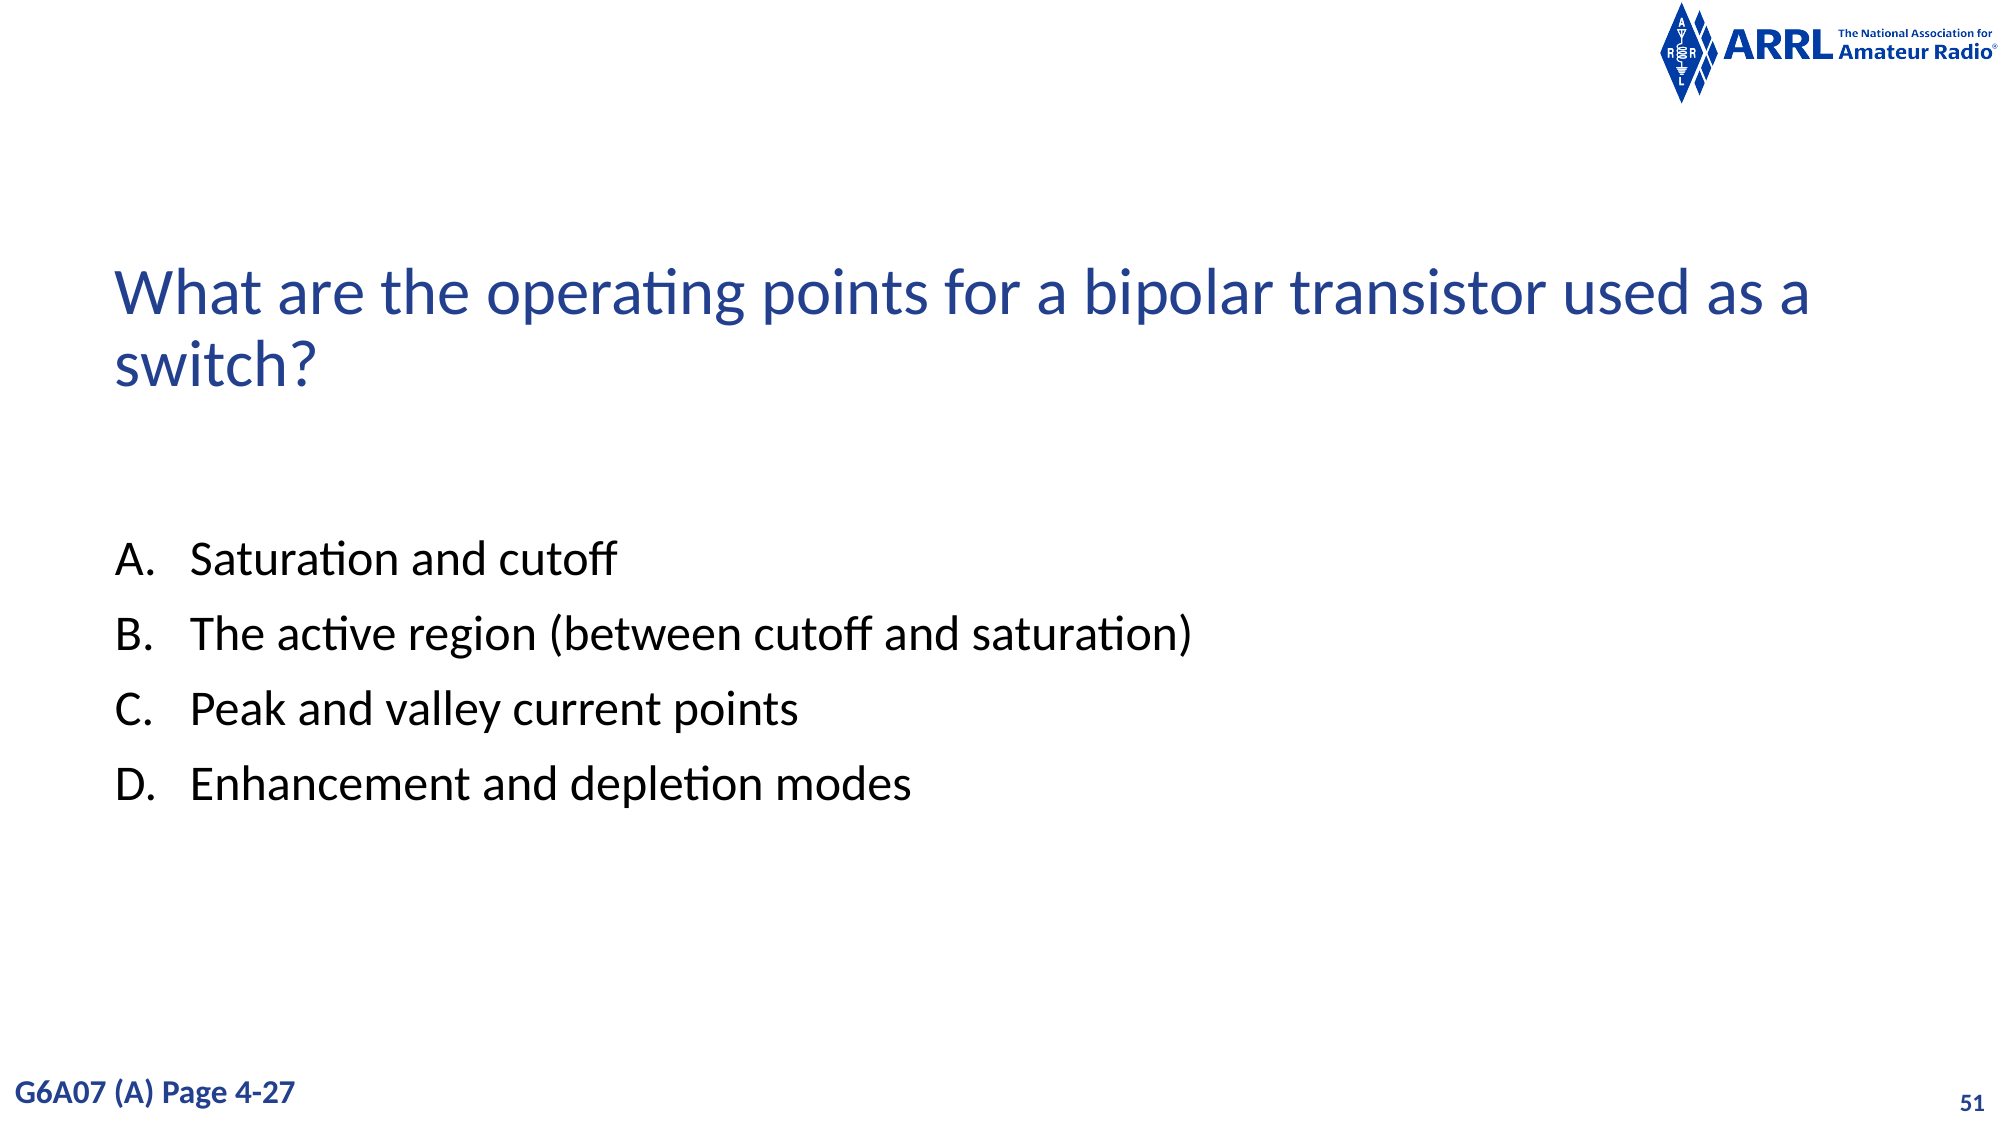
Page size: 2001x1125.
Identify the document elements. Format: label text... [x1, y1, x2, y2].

picture [1658, 0, 1999, 106]
text_box G6A07 (A) Page 4-27 [0, 1062, 1313, 1118]
list Saturation and cutoff The active region (between cutoff and saturation) Peak and valley current points Enhancement and depletion modes [99, 525, 1900, 1005]
title What are the operating points for a bipolar transistor used as a switch? [99, 249, 1900, 468]
text_box 51 [1899, 1079, 2000, 1125]
